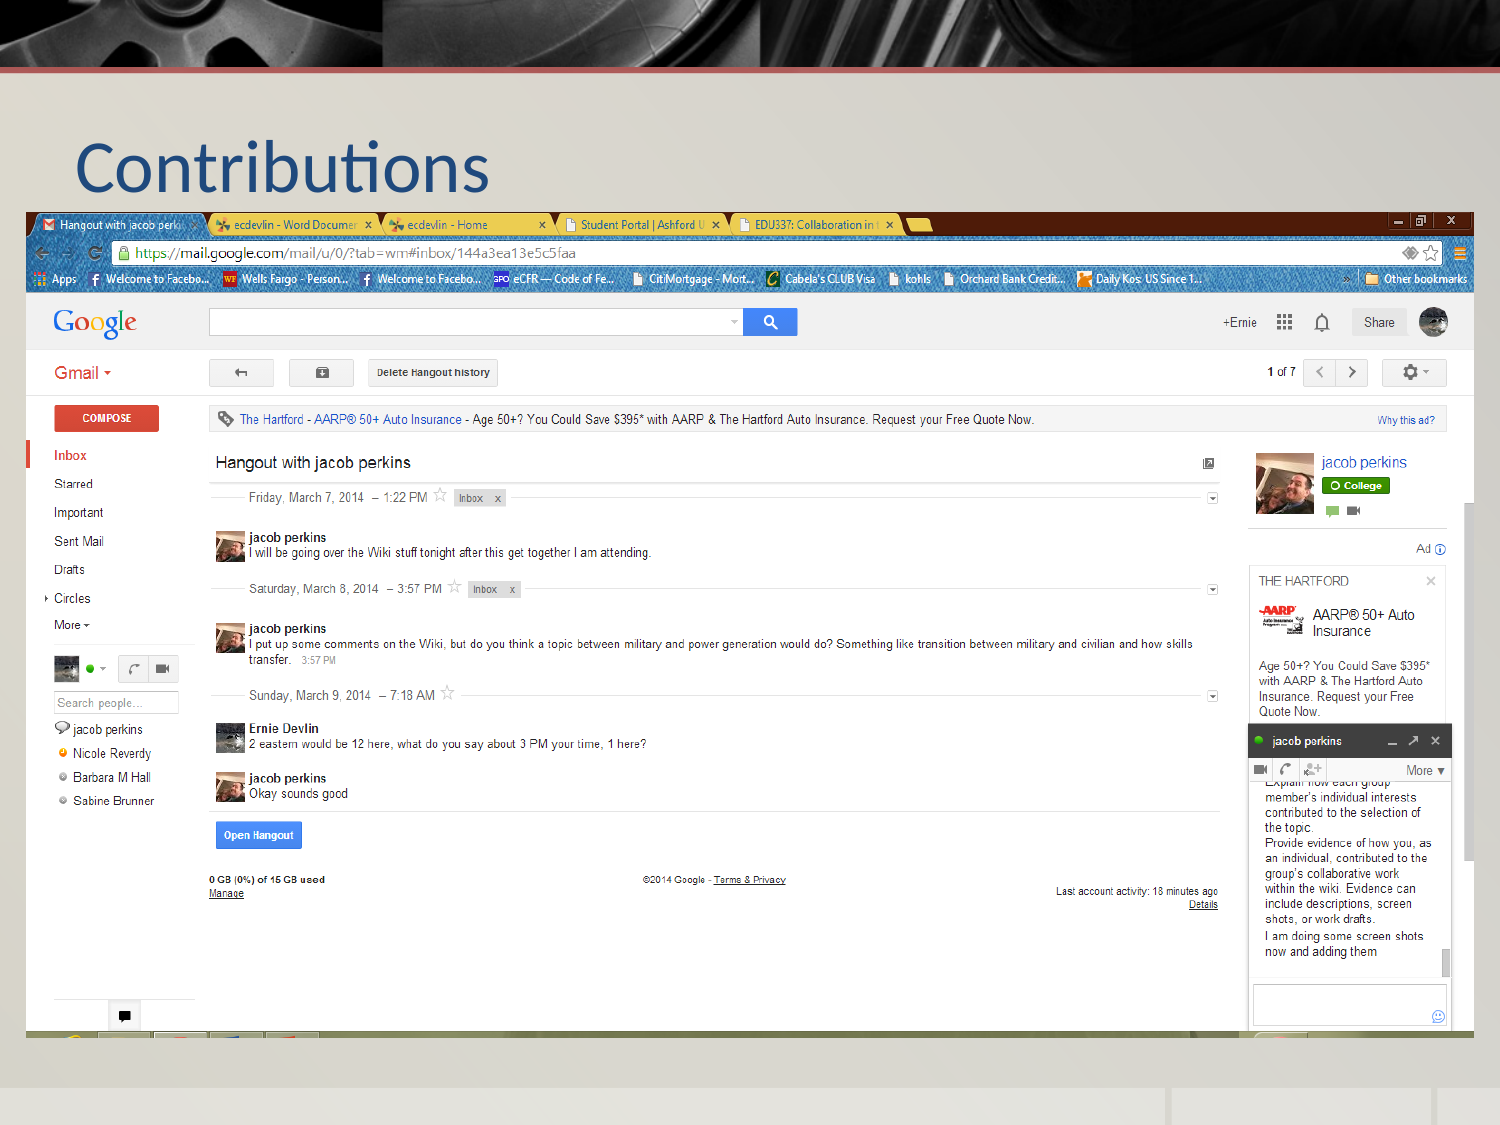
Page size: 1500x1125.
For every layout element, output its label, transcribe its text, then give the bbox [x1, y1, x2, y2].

title Contributions [75, 87, 1425, 212]
picture [26, 212, 1474, 1038]
picture [0, 0, 1500, 67]
